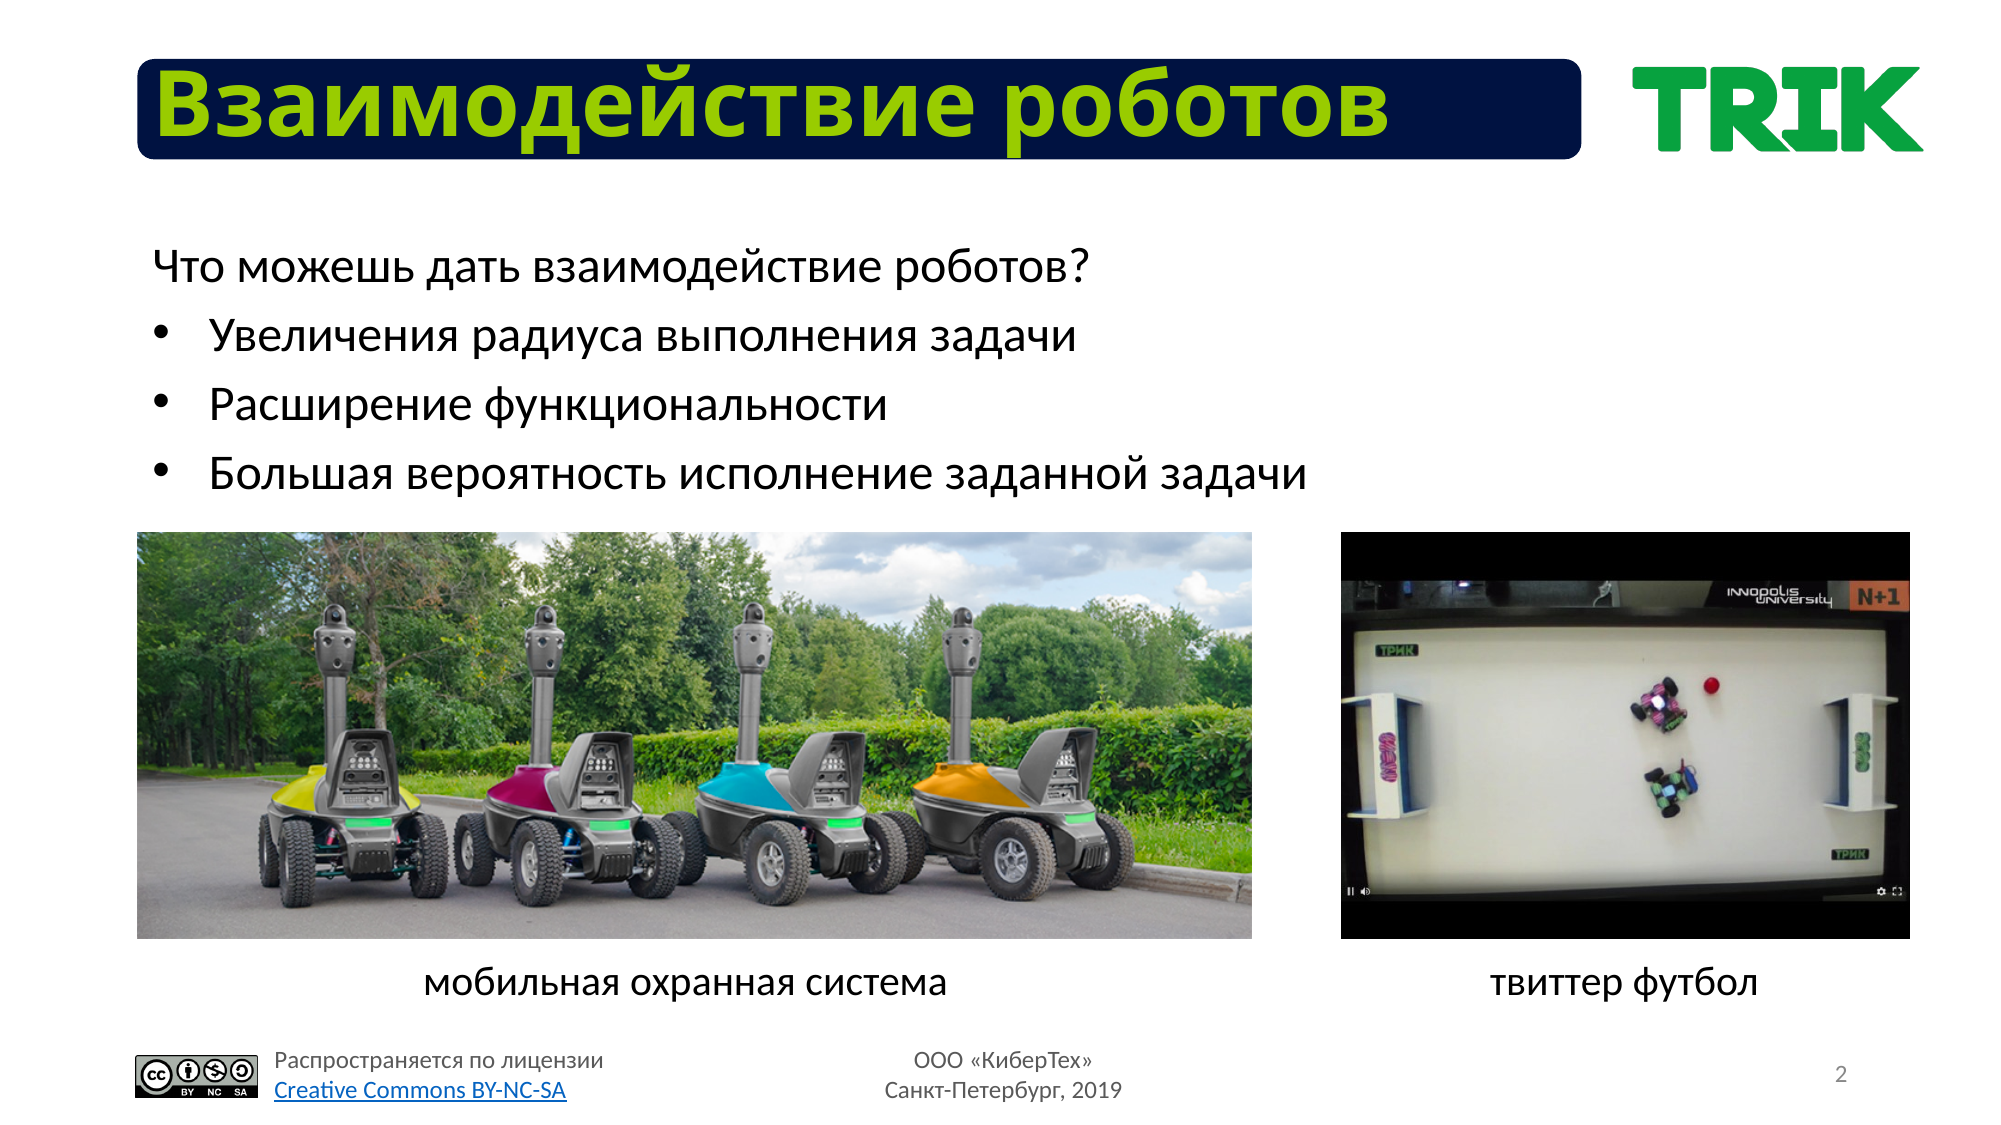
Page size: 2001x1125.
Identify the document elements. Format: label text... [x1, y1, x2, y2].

picture [135, 1055, 258, 1098]
picture [137, 531, 1252, 939]
text_box твиттер футбол [1321, 938, 1906, 1011]
text_box мобильная охранная система [386, 946, 971, 1011]
slide_number 2 [1412, 1042, 1863, 1103]
title Взаимодействие роботов [137, 49, 1582, 150]
picture [1631, 64, 1924, 154]
picture [1341, 531, 1910, 939]
text_box Что можешь дать взаимодействие роботов? Увеличения радиуса выполнения задачи Расширение функциональности Большая вероятность исполнение заданной задачи [137, 208, 1863, 523]
